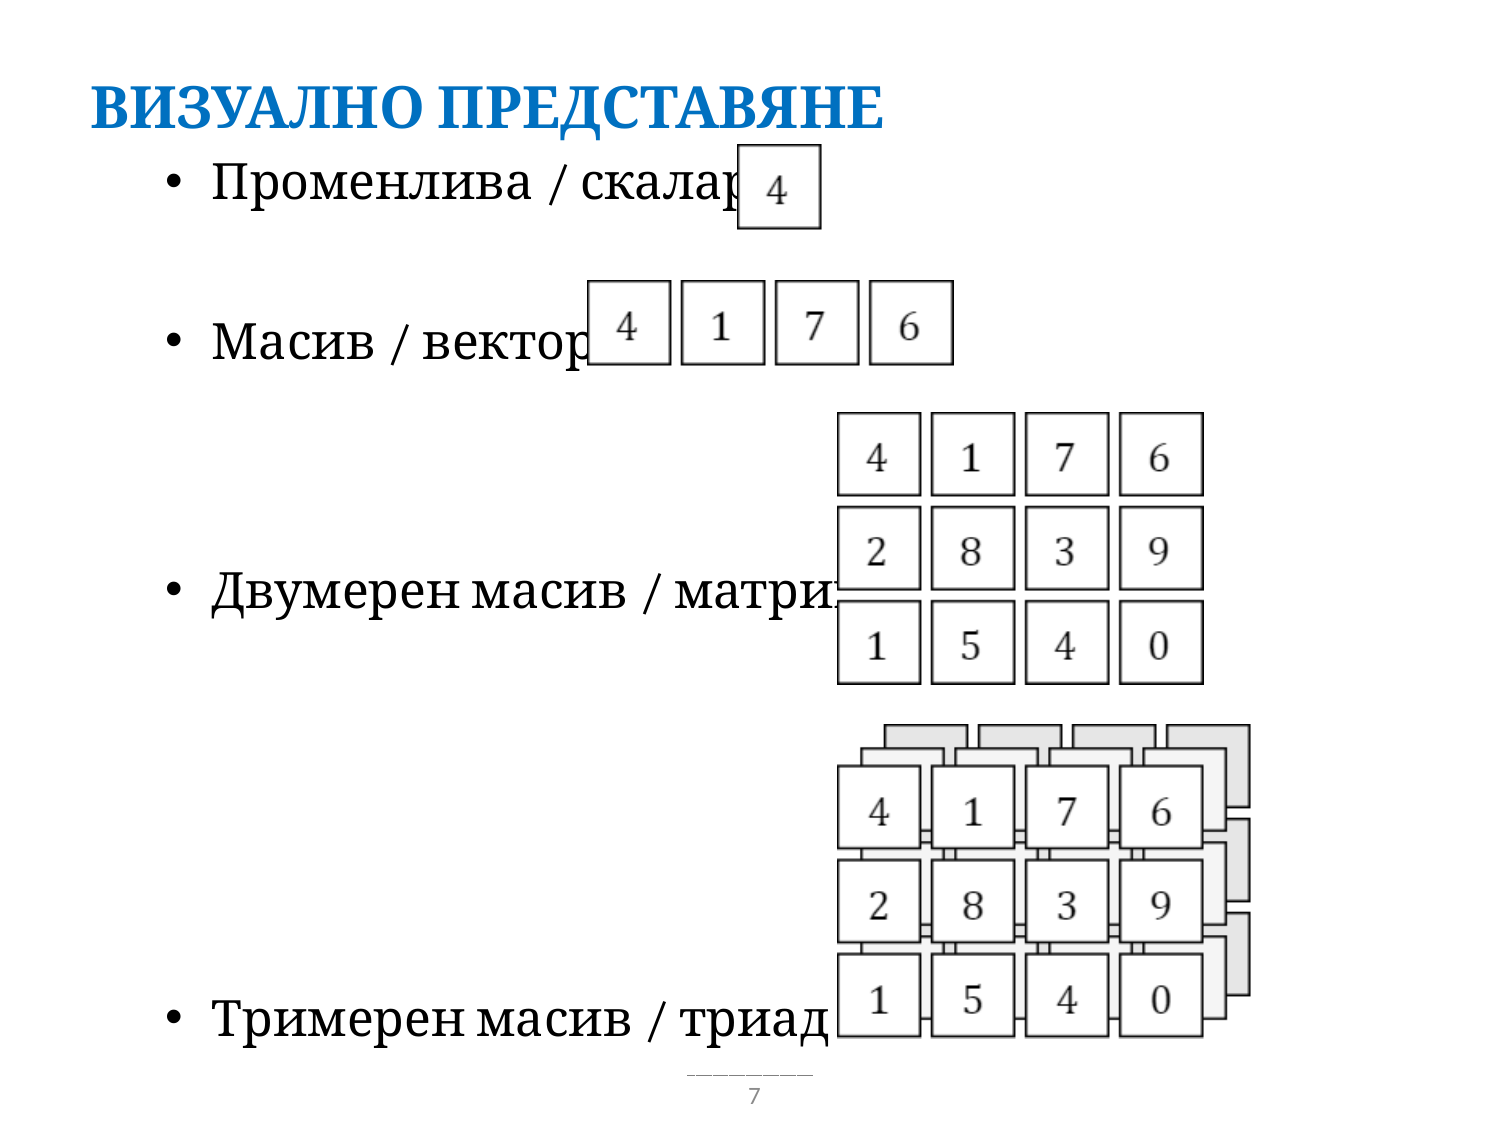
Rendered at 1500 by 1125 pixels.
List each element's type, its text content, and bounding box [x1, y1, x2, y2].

picture [737, 144, 826, 233]
list Визуално представяне Променлива / скалар: Масив / вектор Двумерен масив / матрица Тримерен масив / триад [75, 62, 1450, 1063]
picture [587, 280, 954, 369]
picture [837, 412, 1204, 685]
slide_number 7 [579, 1065, 930, 1125]
picture [837, 724, 1254, 1040]
